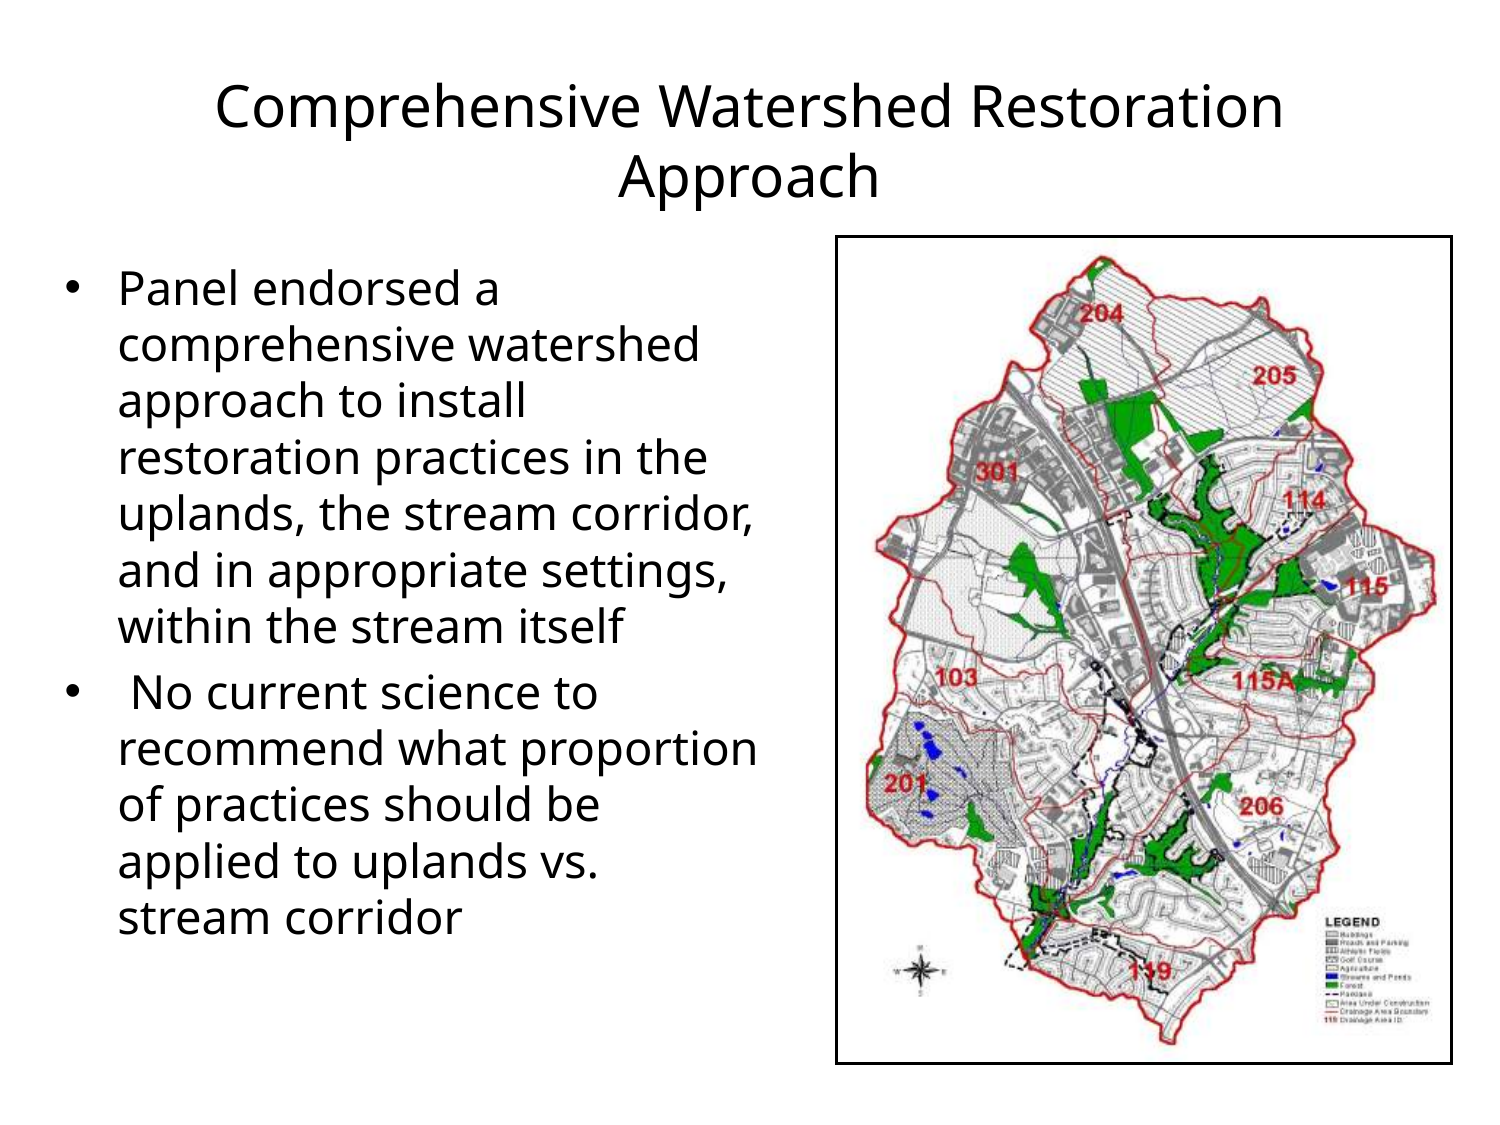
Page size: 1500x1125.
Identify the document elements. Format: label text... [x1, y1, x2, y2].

title Comprehensive Watershed Restoration Approach [75, 45, 1425, 233]
picture [837, 237, 1451, 1063]
list Panel endorsed a comprehensive watershed approach to install restoration practices in the uplands, the stream corridor, and in appropriate settings, within the stream itself No current science to recommend what proportion of practices should be applied to uplands vs. stream corridor [49, 250, 775, 1001]
